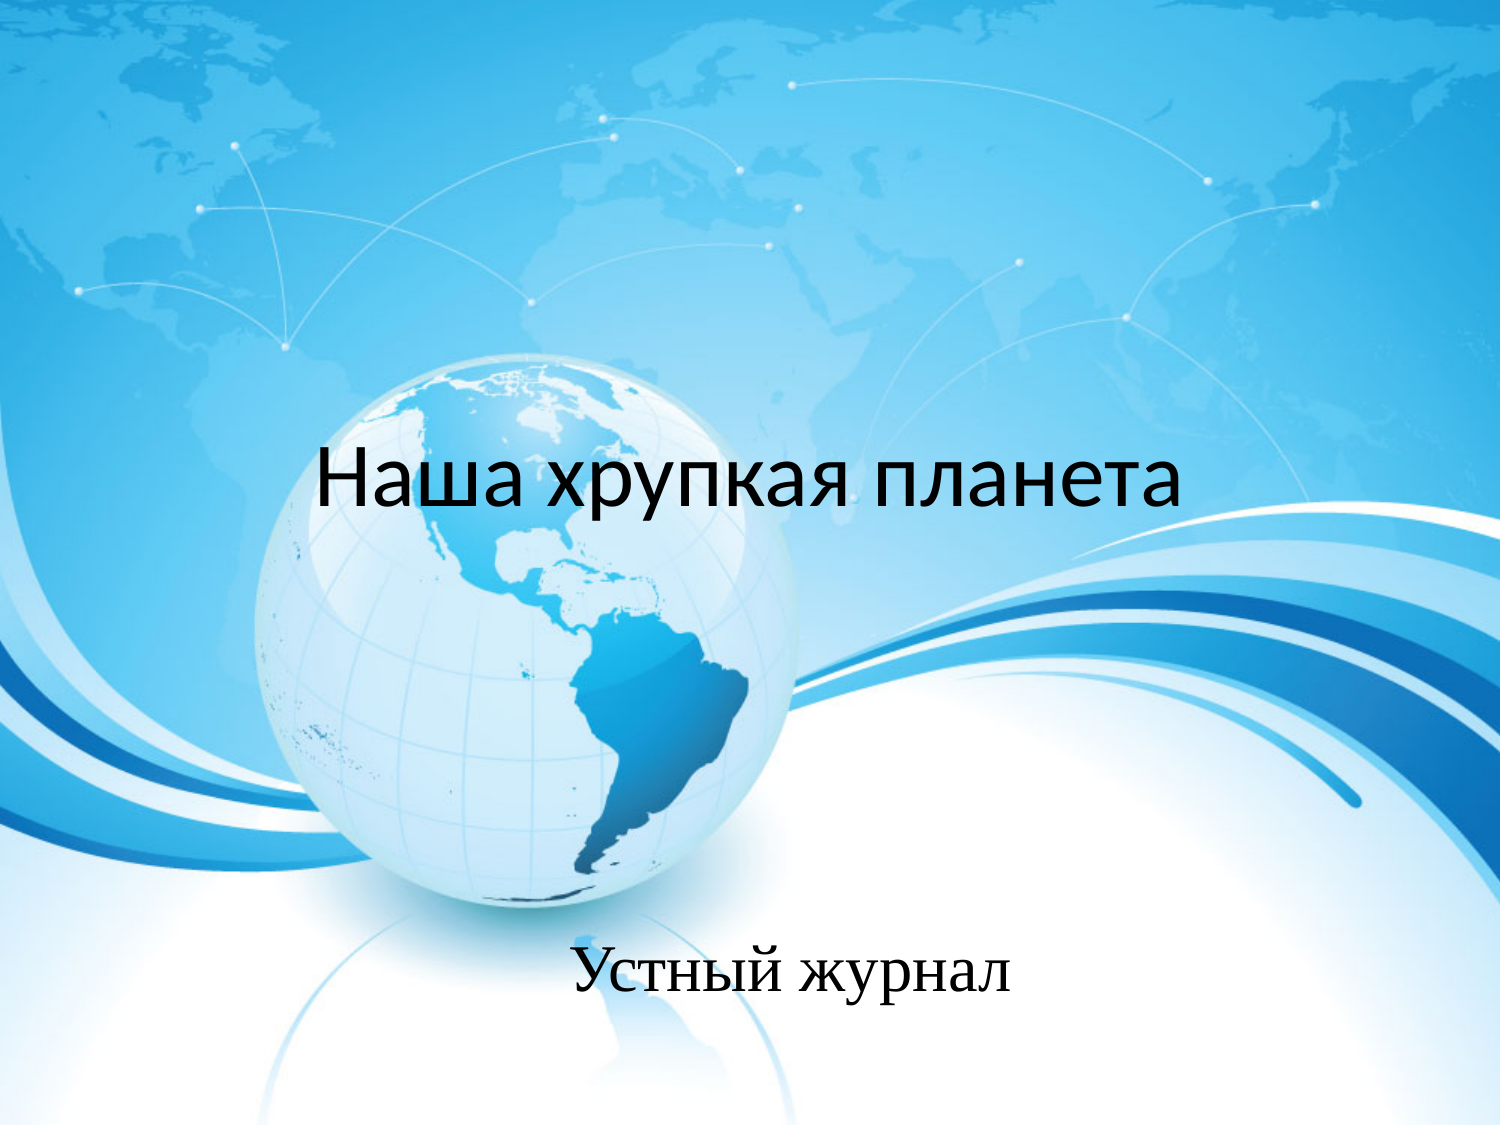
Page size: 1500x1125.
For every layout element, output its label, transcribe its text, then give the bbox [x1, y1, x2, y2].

title Наша хрупкая планета [112, 349, 1388, 591]
picture [0, 0, 1500, 1125]
subtitle Устный журнал [265, 916, 1316, 1055]
